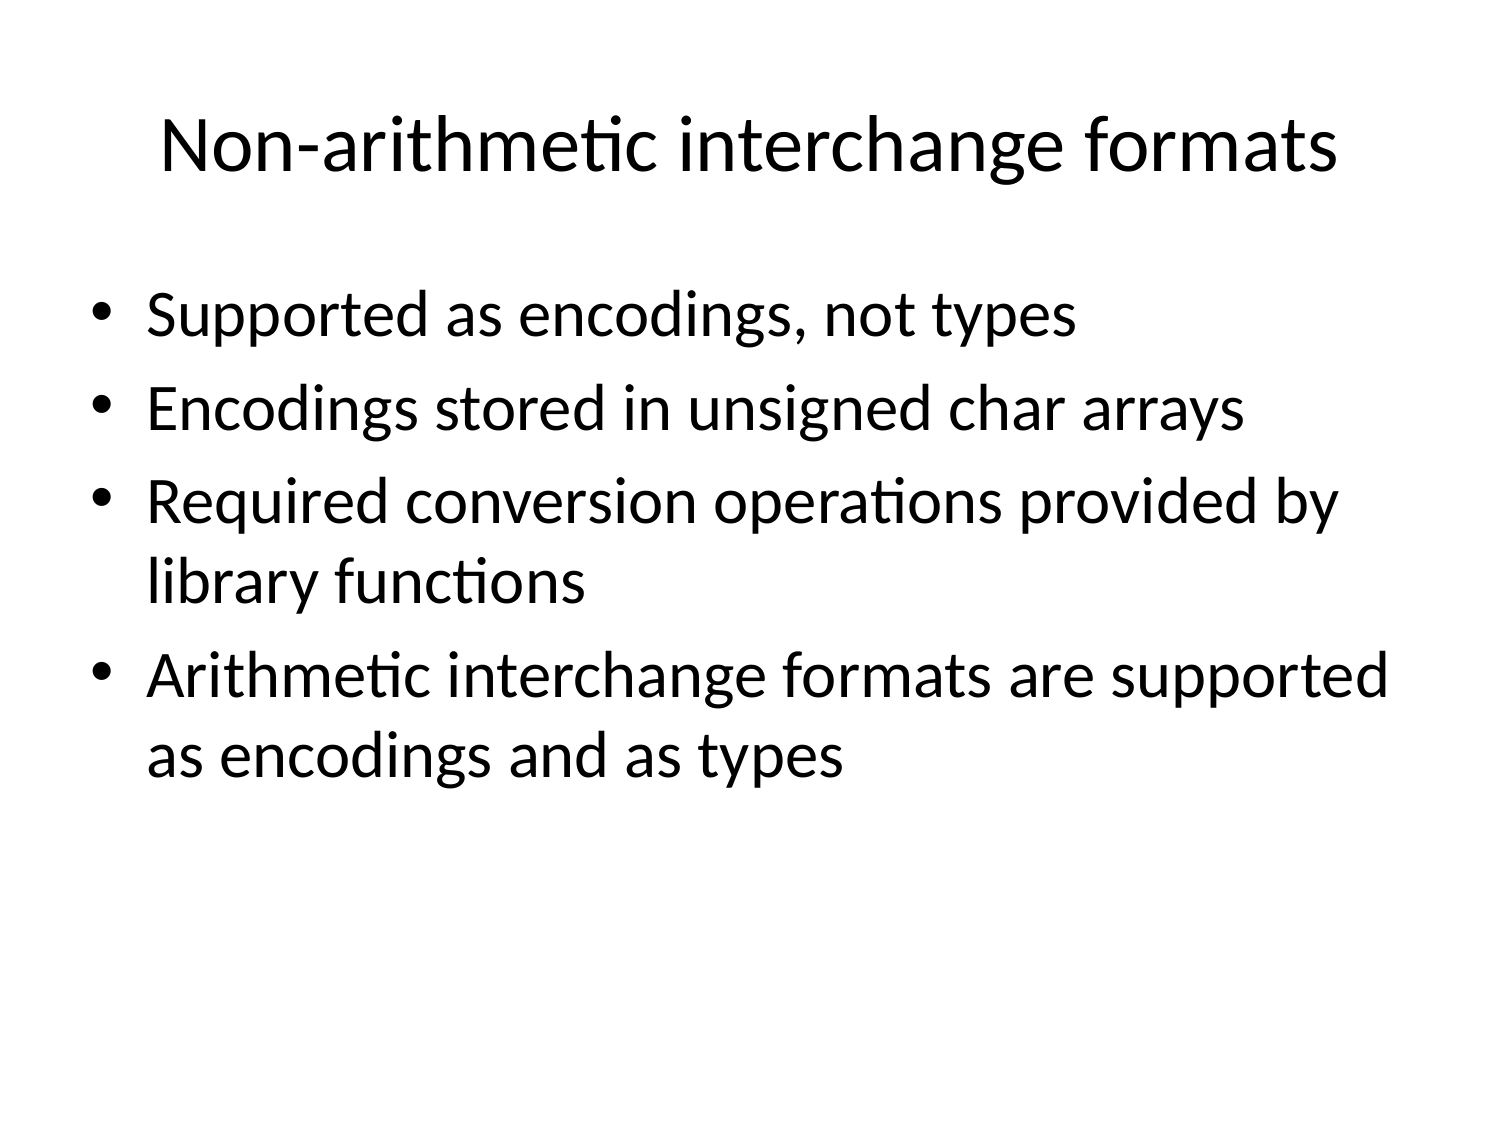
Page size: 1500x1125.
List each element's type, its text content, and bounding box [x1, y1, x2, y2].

title Non-arithmetic interchange formats [75, 45, 1425, 233]
list Supported as encodings, not types Encodings stored in unsigned char arrays Required conversion operations provided by library functions Arithmetic interchange formats are supported as encodings and as types [75, 262, 1425, 1005]
